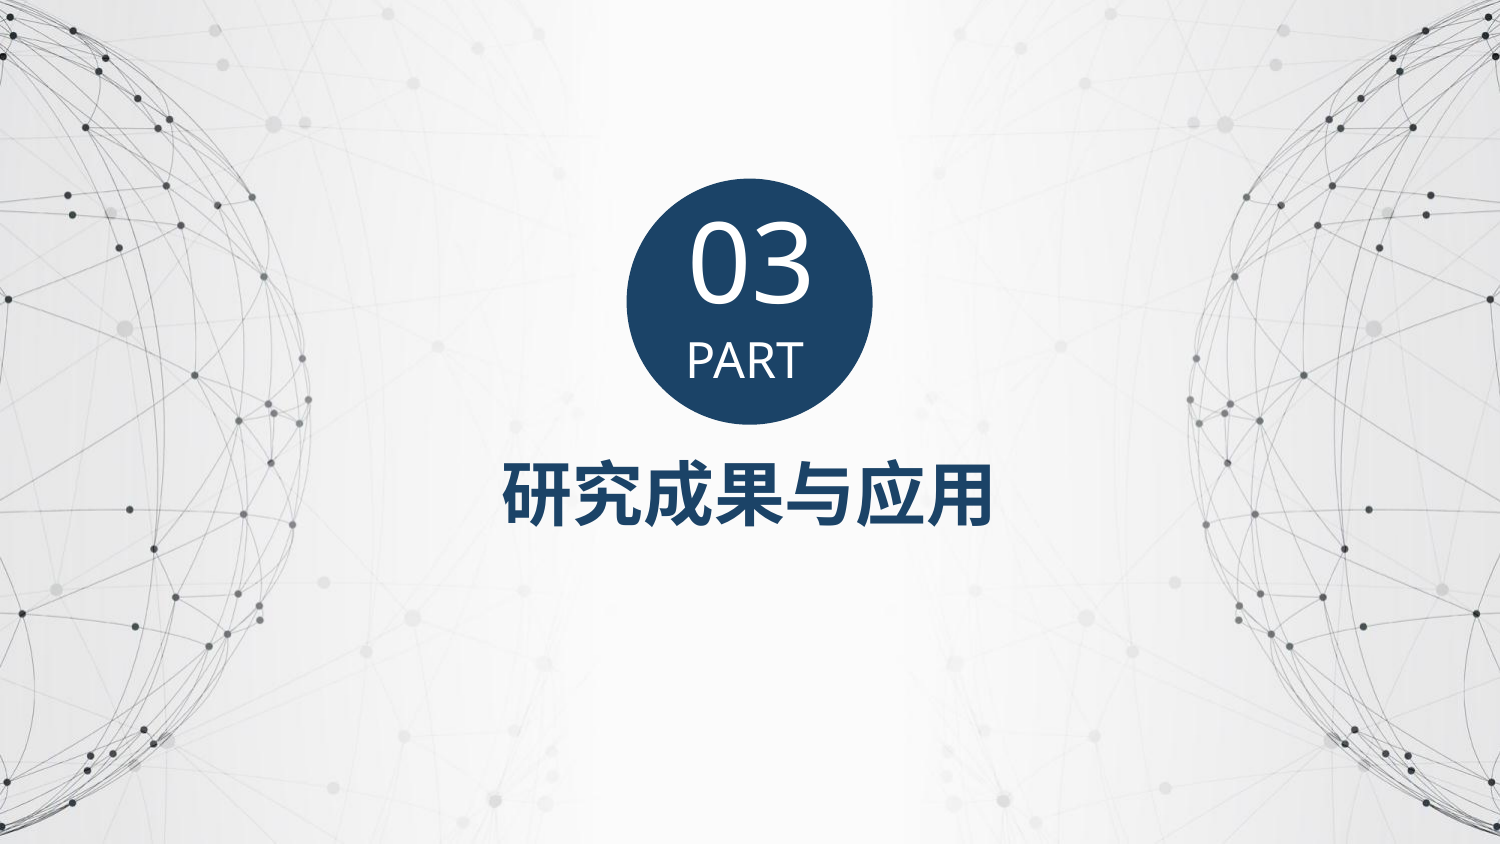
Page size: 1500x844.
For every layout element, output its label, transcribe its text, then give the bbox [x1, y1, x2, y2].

text_box [633, 177, 866, 258]
text_box 03 PART [609, 258, 894, 395]
text_box 研究成果与应用 [407, 444, 1092, 541]
picture [0, 0, 1500, 844]
text_box [667, 395, 832, 426]
